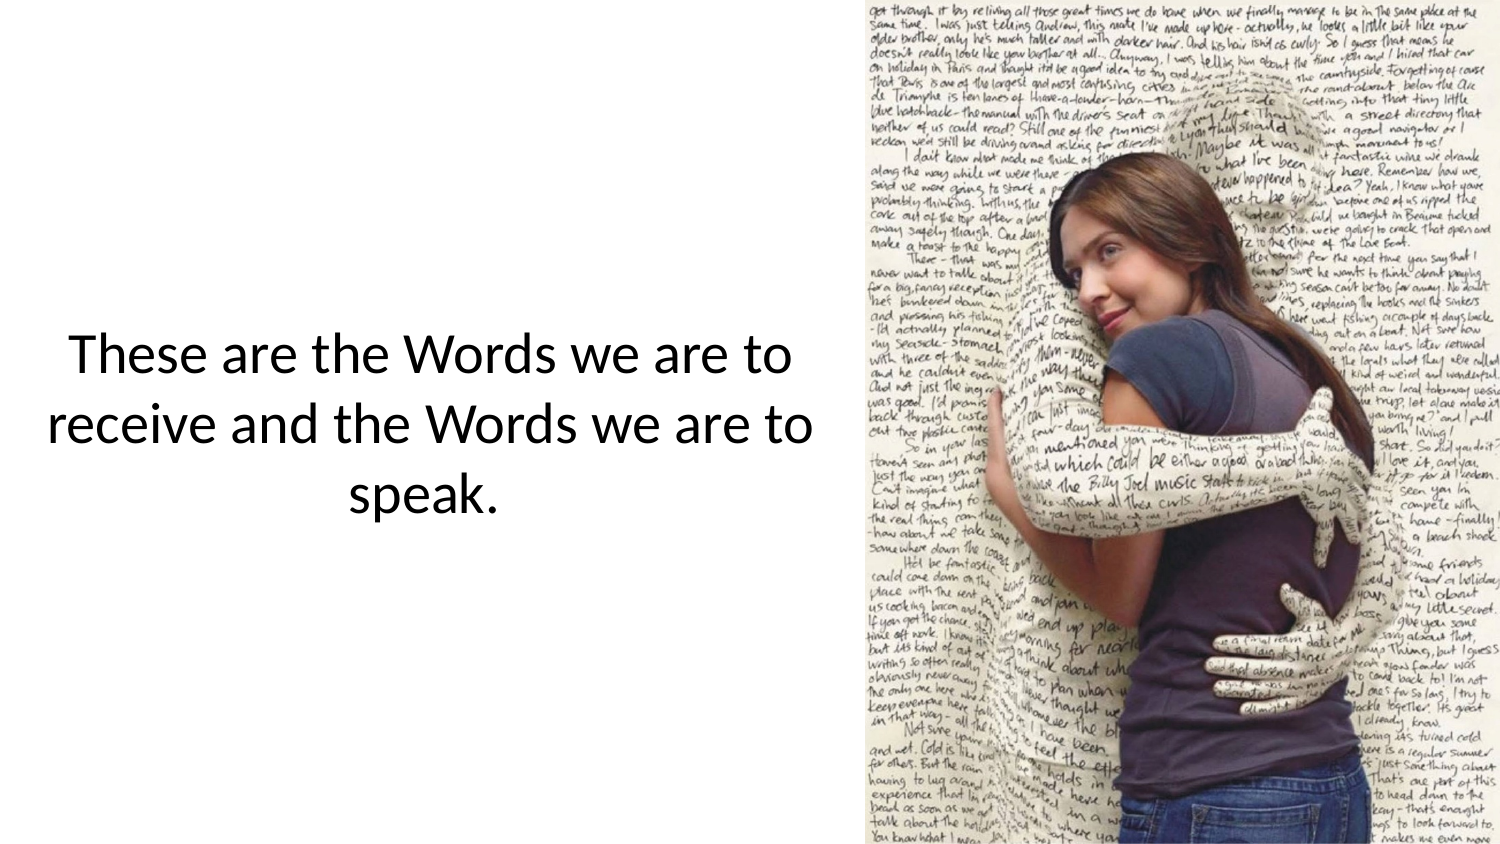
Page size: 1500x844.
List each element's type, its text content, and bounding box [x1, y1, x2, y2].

text_box These are the Words we are to receive and the Words we are to speak. [29, 308, 833, 533]
picture [864, 0, 1500, 844]
